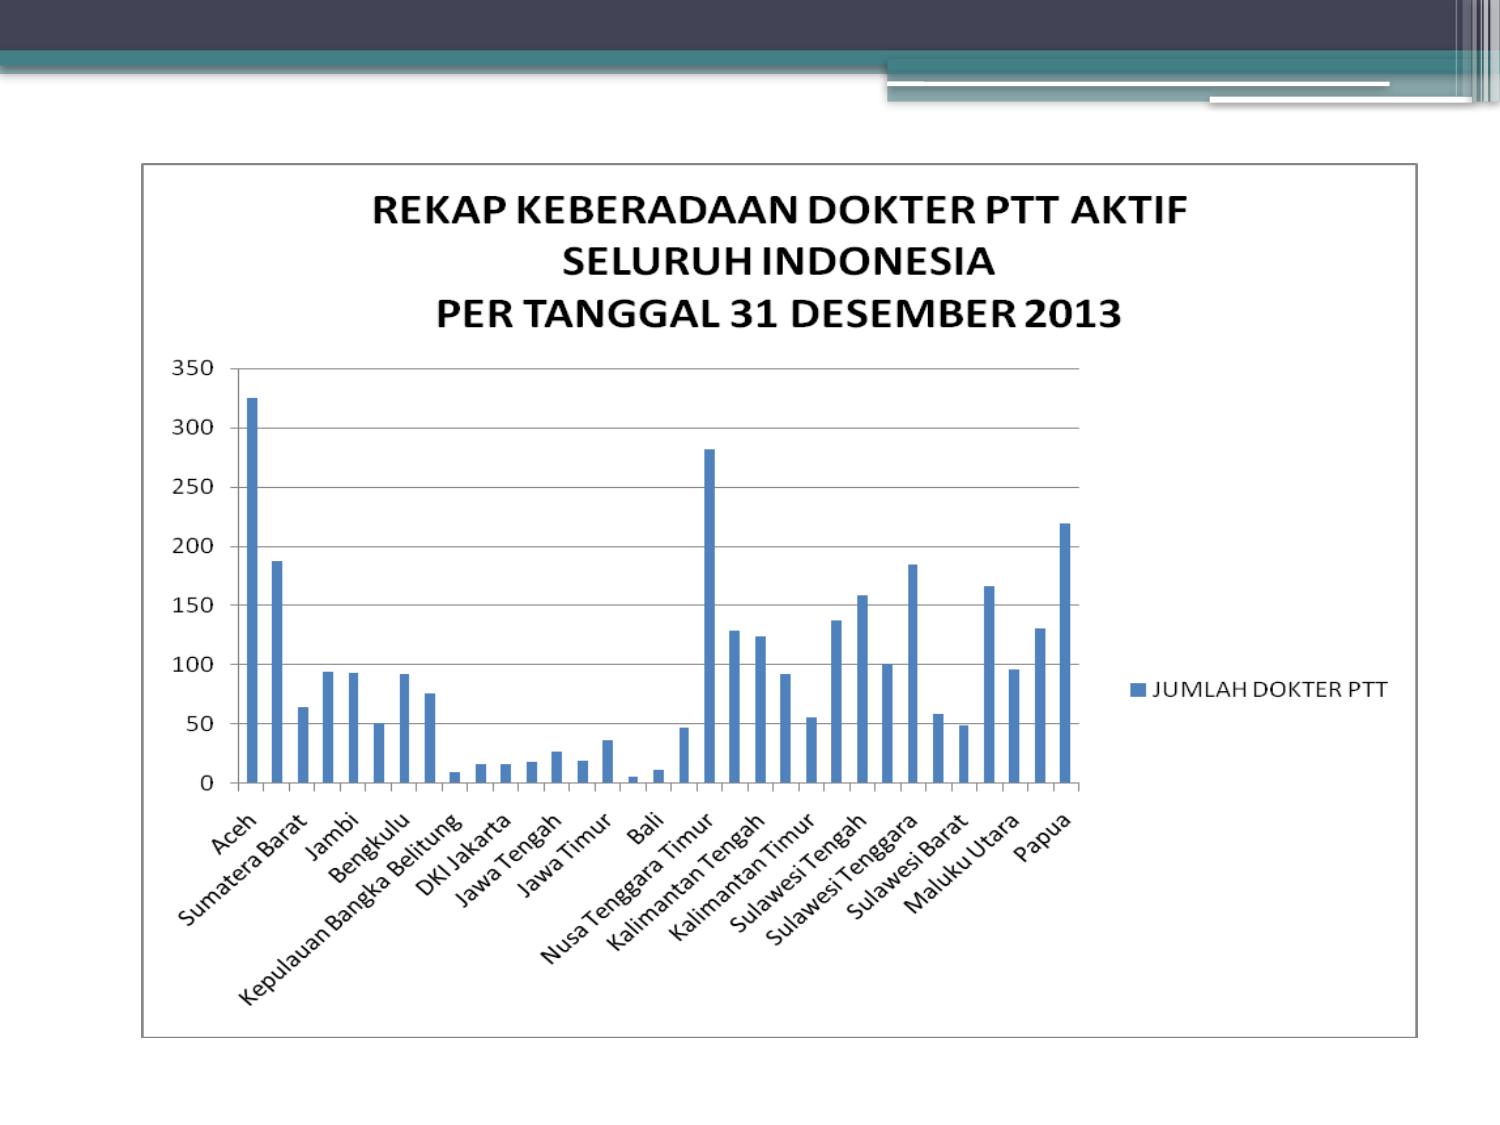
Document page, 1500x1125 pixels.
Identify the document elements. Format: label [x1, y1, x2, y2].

picture [140, 163, 1419, 1038]
